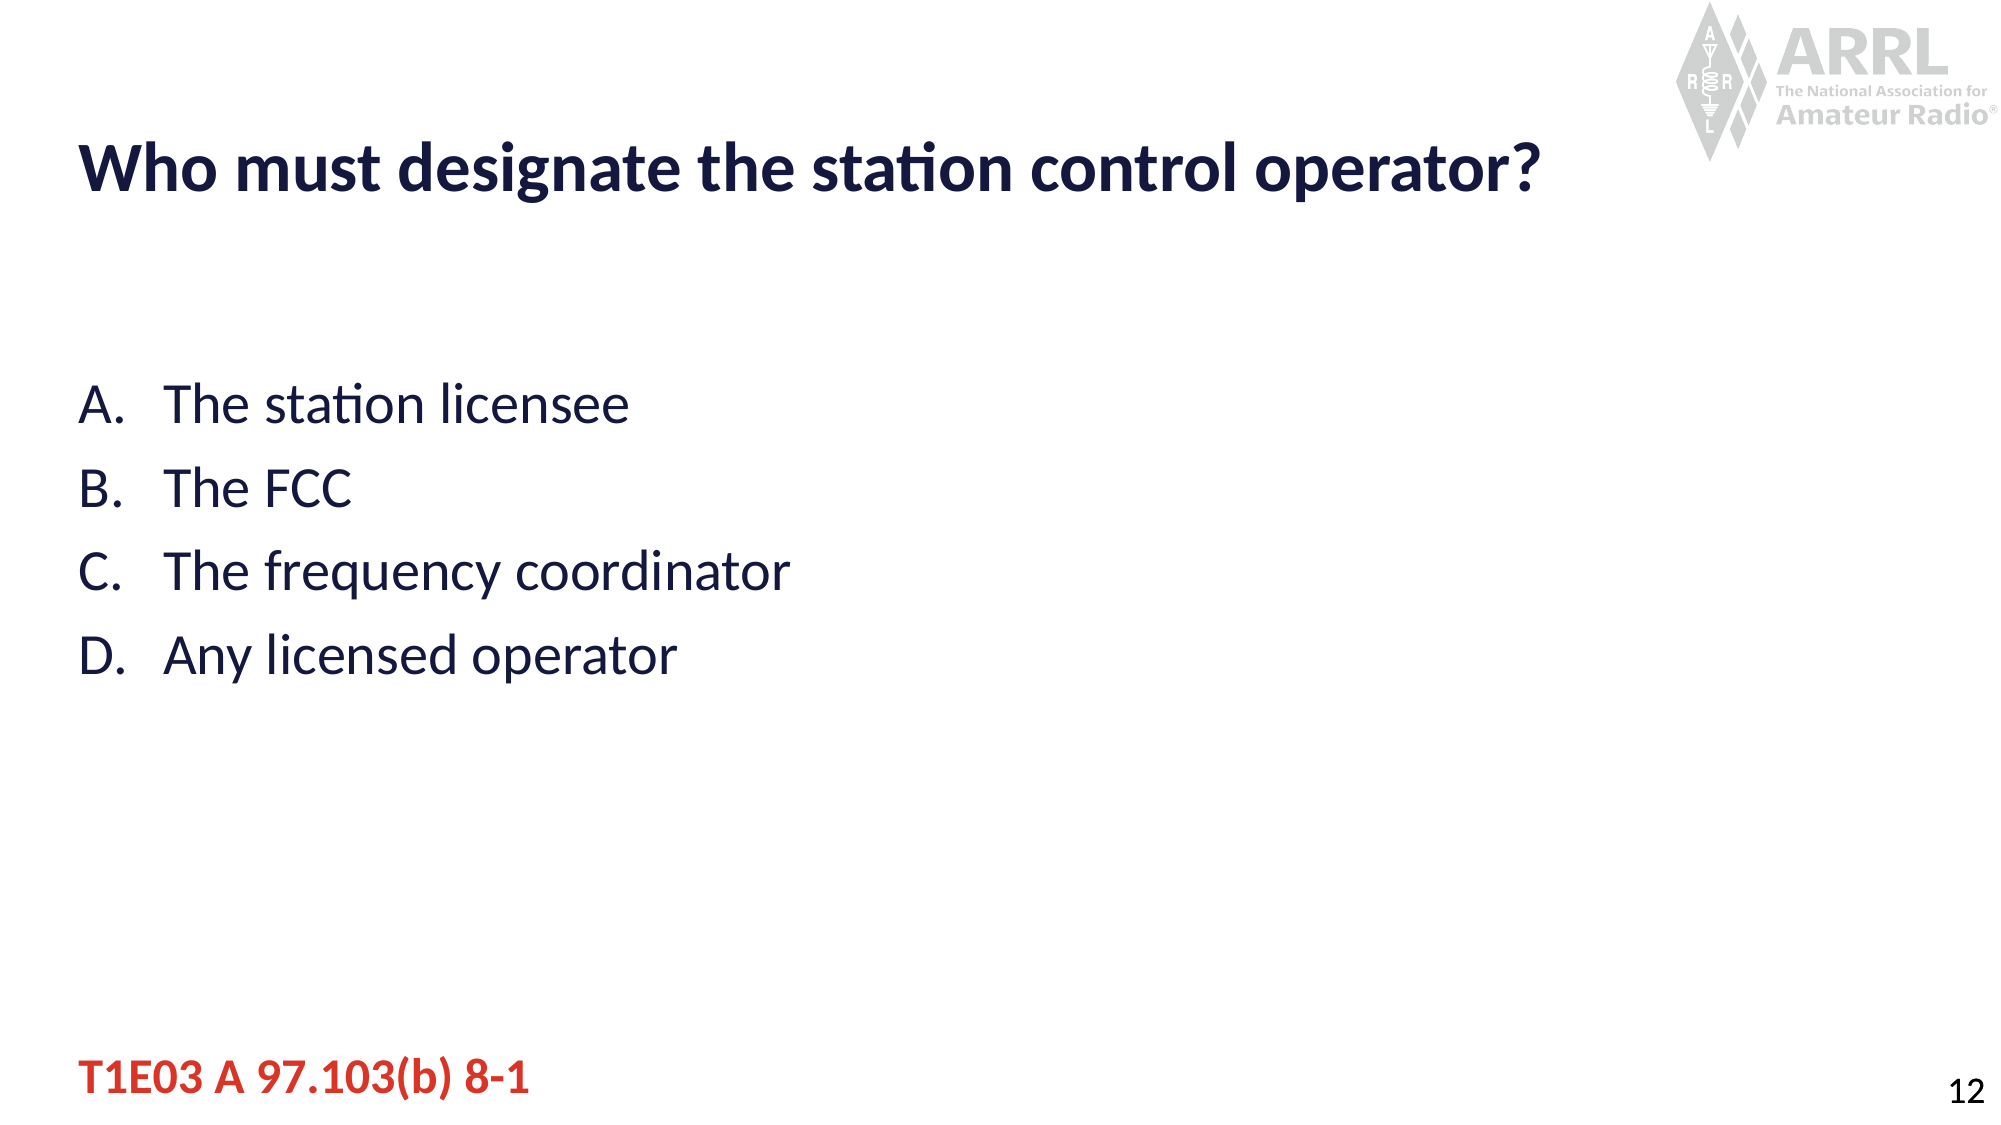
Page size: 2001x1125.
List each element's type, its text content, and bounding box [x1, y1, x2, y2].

text_box T1E03 A 97.103(b) 8-1 [63, 1036, 921, 1112]
picture [1674, 0, 2000, 164]
list The station licensee The FCC The frequency coordinator Any licensed operator [63, 365, 1863, 989]
title Who must designate the station control operator? [63, 59, 1863, 278]
